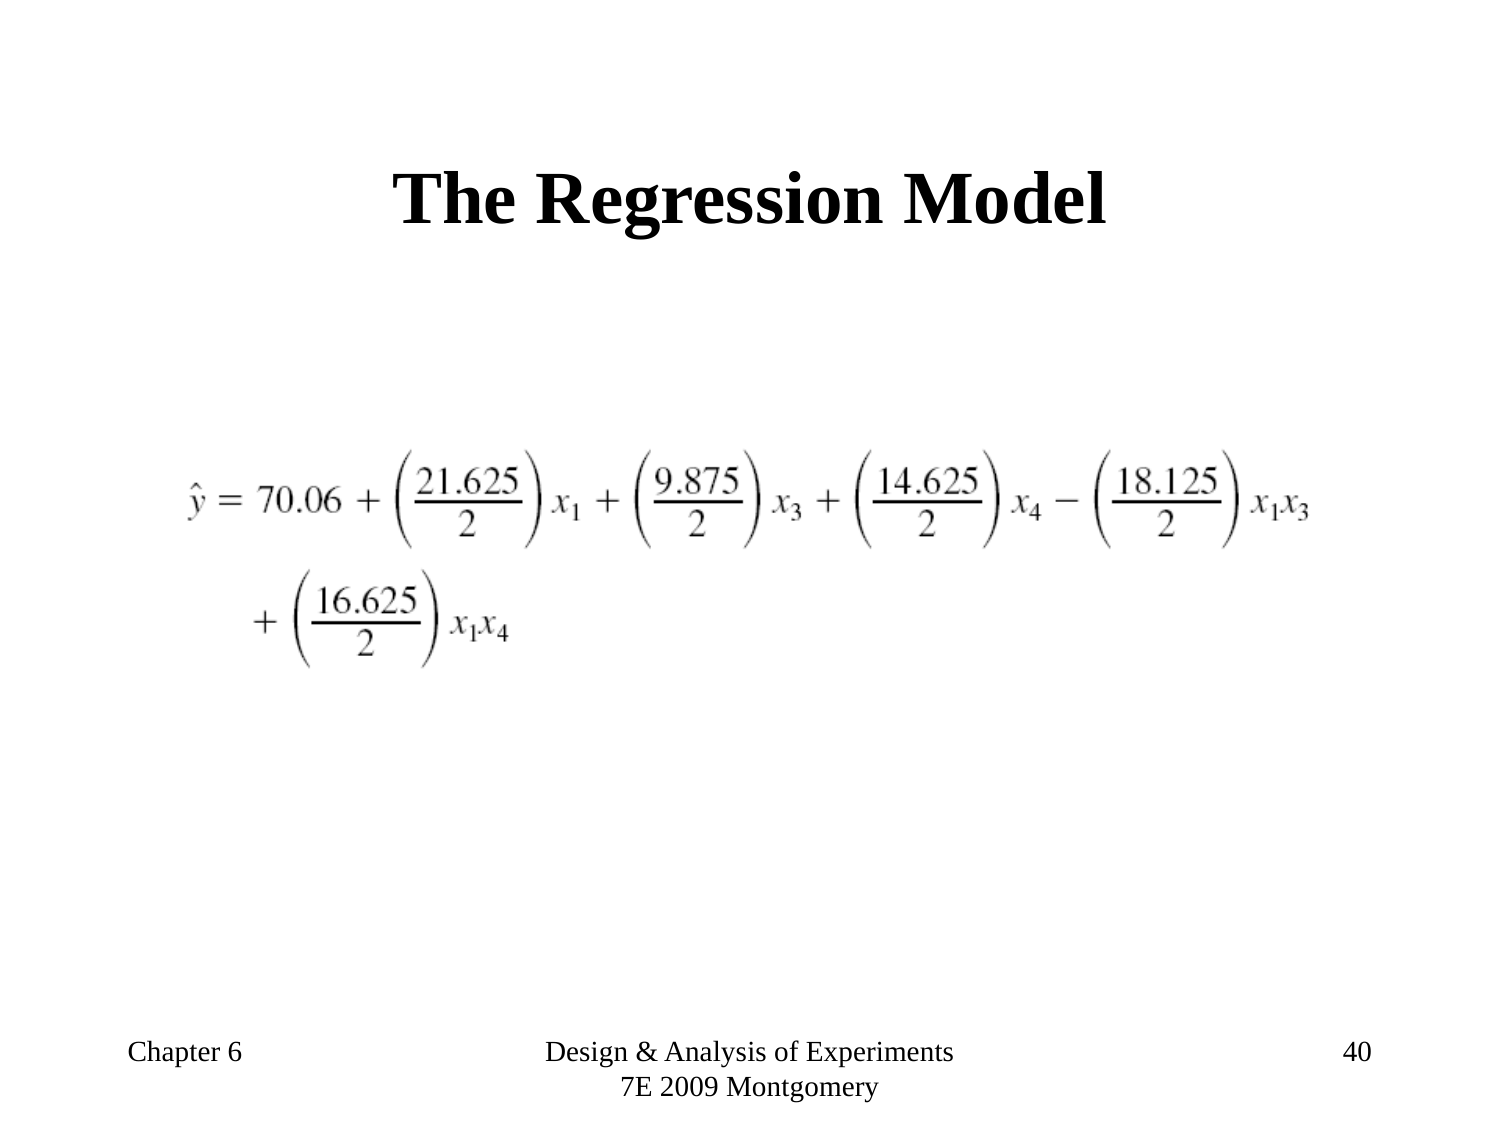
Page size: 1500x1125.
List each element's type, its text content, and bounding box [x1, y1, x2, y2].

picture [99, 436, 1401, 689]
slide_number Chapter 6 [112, 1024, 426, 1101]
footer Design & Analysis of Experiments 7E 2009 Montgomery [512, 1024, 988, 1101]
title The Regression Model [112, 99, 1388, 288]
slide_number 40 [1074, 1024, 1388, 1101]
